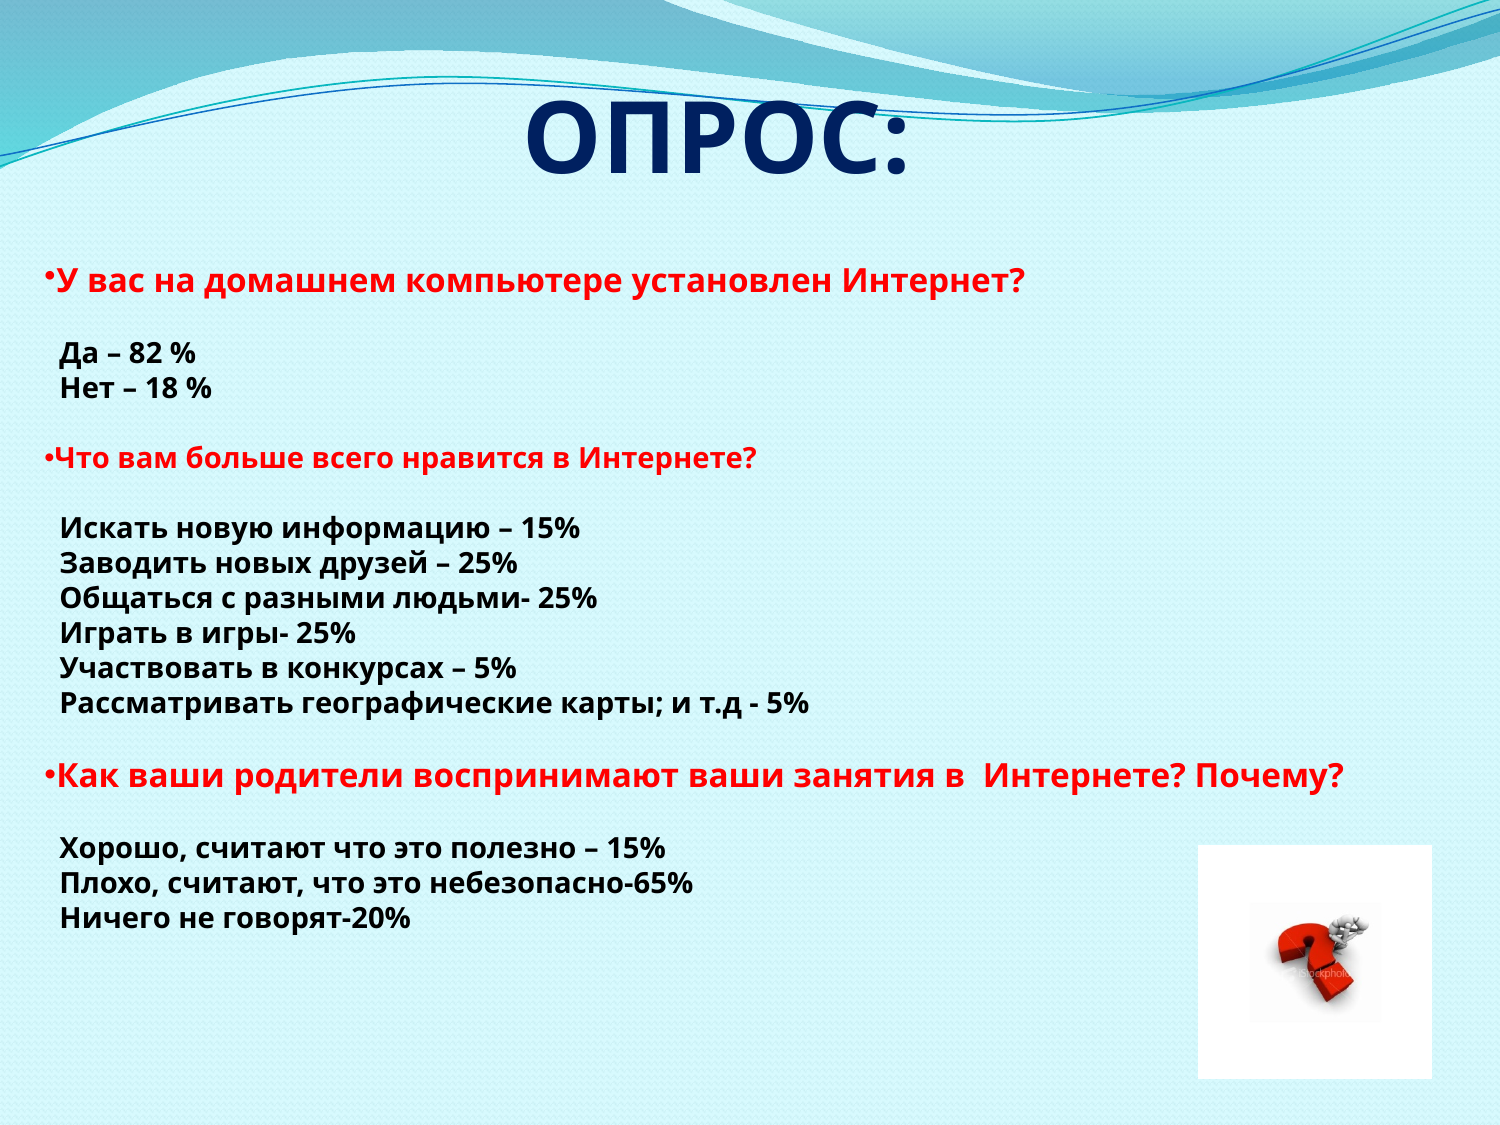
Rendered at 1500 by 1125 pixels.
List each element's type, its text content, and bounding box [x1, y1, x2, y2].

text_box ОПРОС: [454, 66, 980, 202]
text_box «Как этих опасностей избежать?» [1191, 847, 1198, 1047]
text_box У вас на домашнем компьютере установлен Интернет? Да – 82 % Нет – 18 % Что вам больше всего нравится в Интернете? Искать новую информацию – 15% Заводить новых друзей – 25% Общаться с разными людьми- 25% Играть в игры- 25% Участвовать в конкурсах – 5% Рассматривать географические карты; и т.д - 5% Как ваши родители воспринимают ваши занятия в Интернете? Почему? Хорошо, считают что это полезно – 15% Плохо, считают, что это небезопасно-65% Ничего не говорят-20% [29, 252, 1436, 1047]
picture [1198, 845, 1432, 1079]
